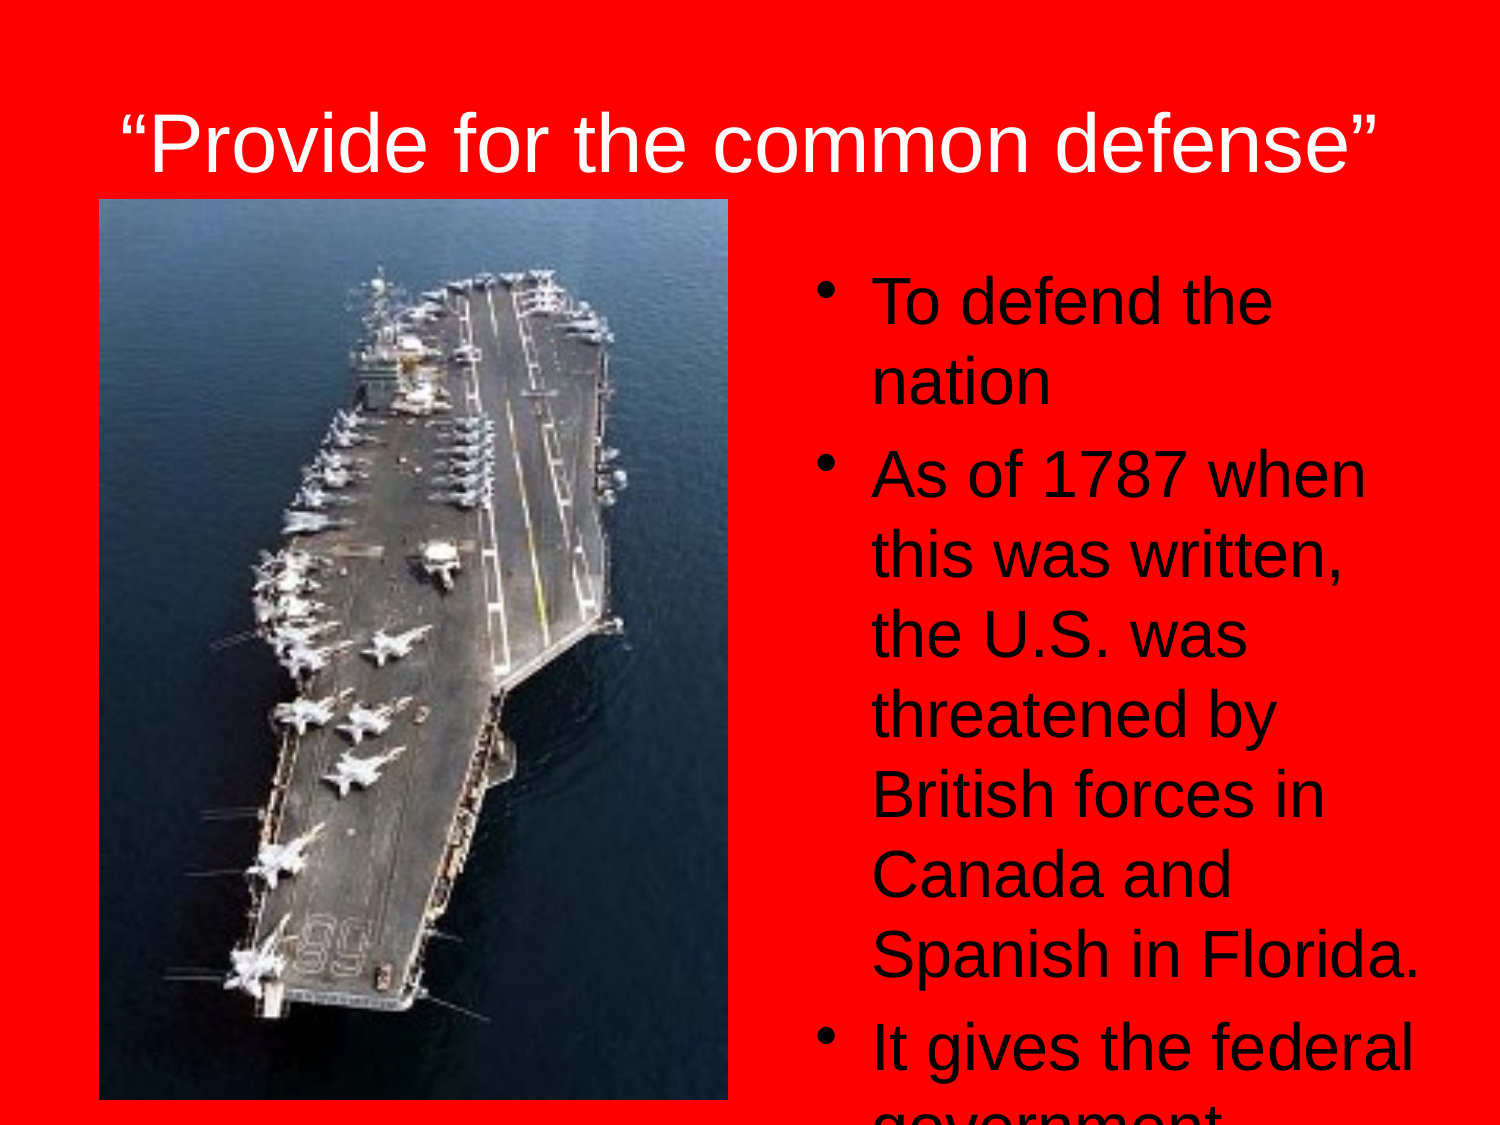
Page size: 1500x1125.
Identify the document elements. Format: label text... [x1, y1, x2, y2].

title “Provide for the common defense” [75, 45, 1425, 233]
list To defend the nation As of 1787 when this was written, the U.S. was threatened by British forces in Canada and Spanish in Florida. It gives the federal government authority to maintain the military [800, 249, 1463, 1080]
picture [99, 199, 728, 1101]
